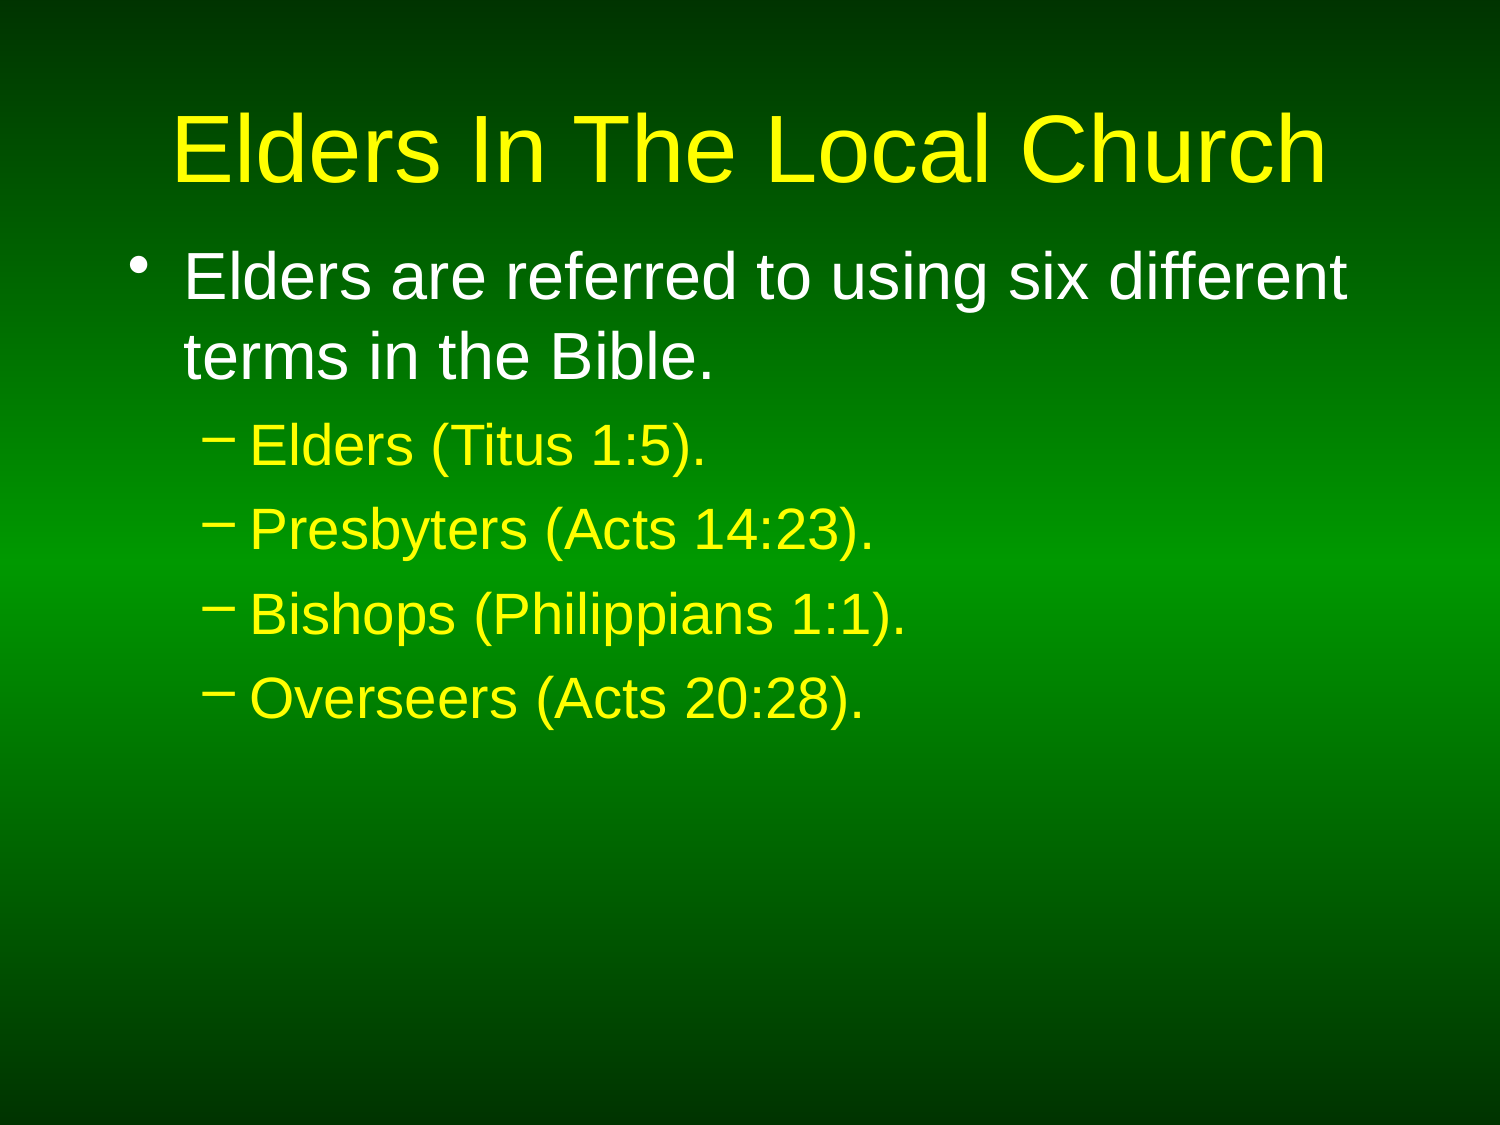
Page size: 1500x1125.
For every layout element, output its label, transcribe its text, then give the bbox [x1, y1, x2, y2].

list Elders are referred to using six different terms in the Bible. Elders (Titus 1:5). Presbyters (Acts 14:23). Bishops (Philippians 1:1). Overseers (Acts 20:28). [112, 224, 1463, 1088]
title Elders In The Local Church [37, 50, 1463, 238]
